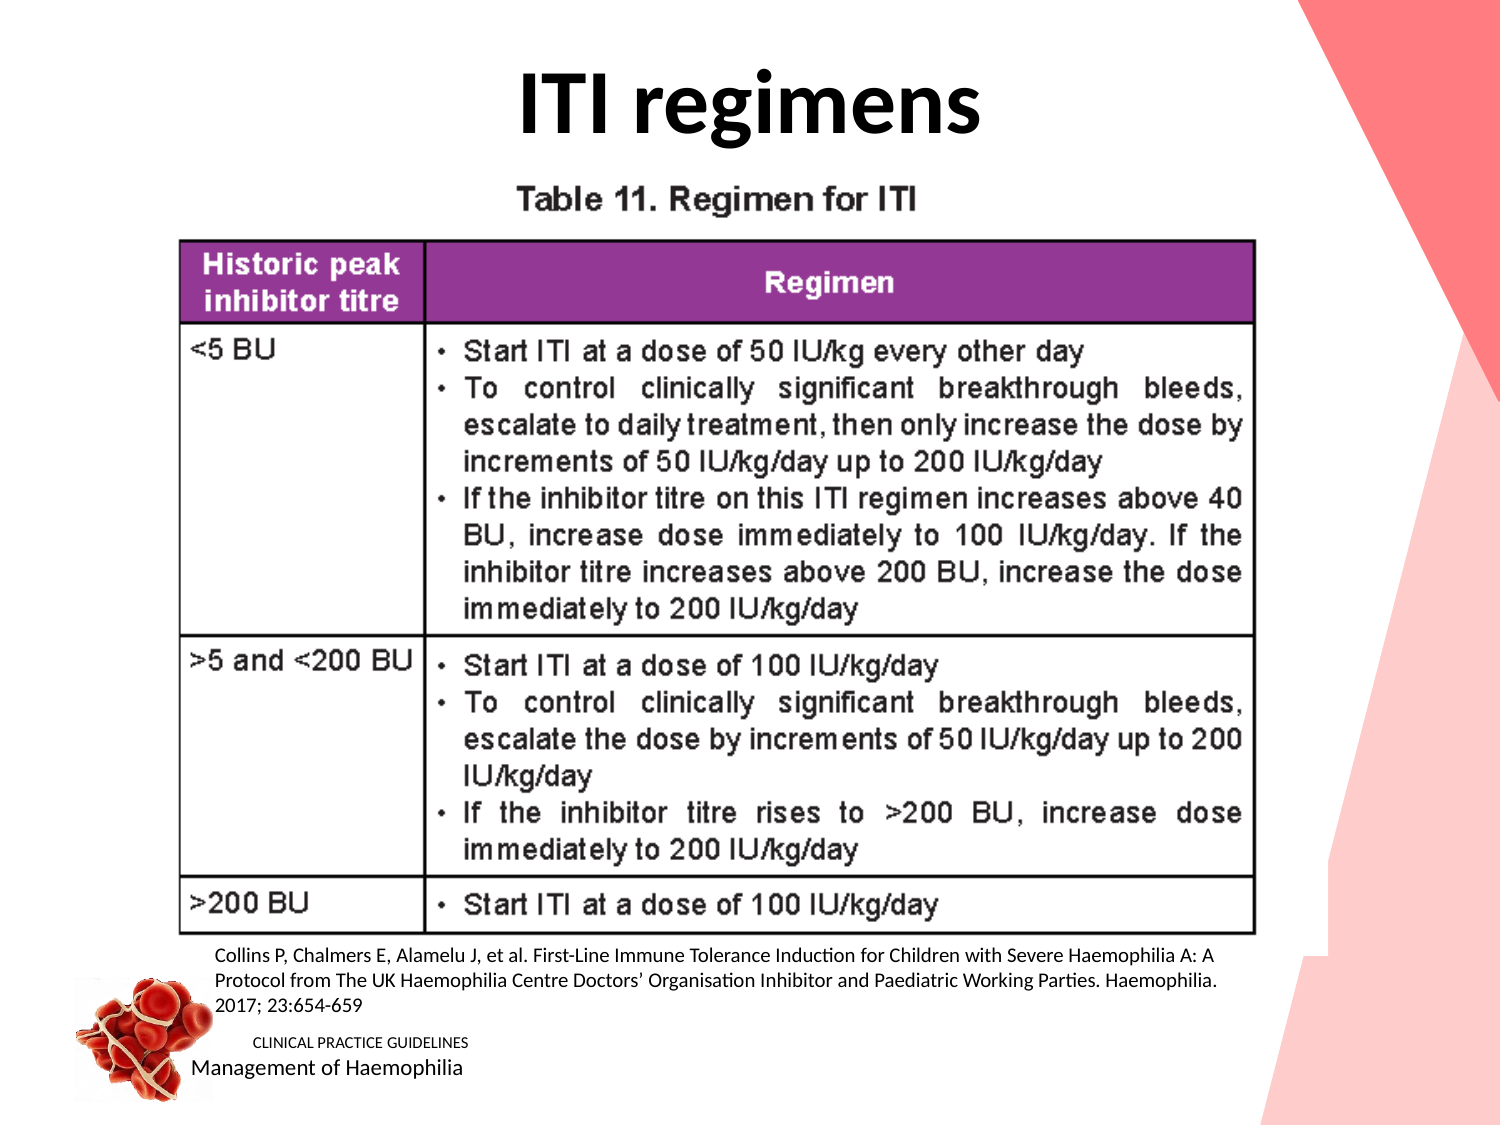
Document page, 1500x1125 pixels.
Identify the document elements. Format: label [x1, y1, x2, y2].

picture [99, 151, 1329, 956]
text_box [74, 0, 1500, 1125]
